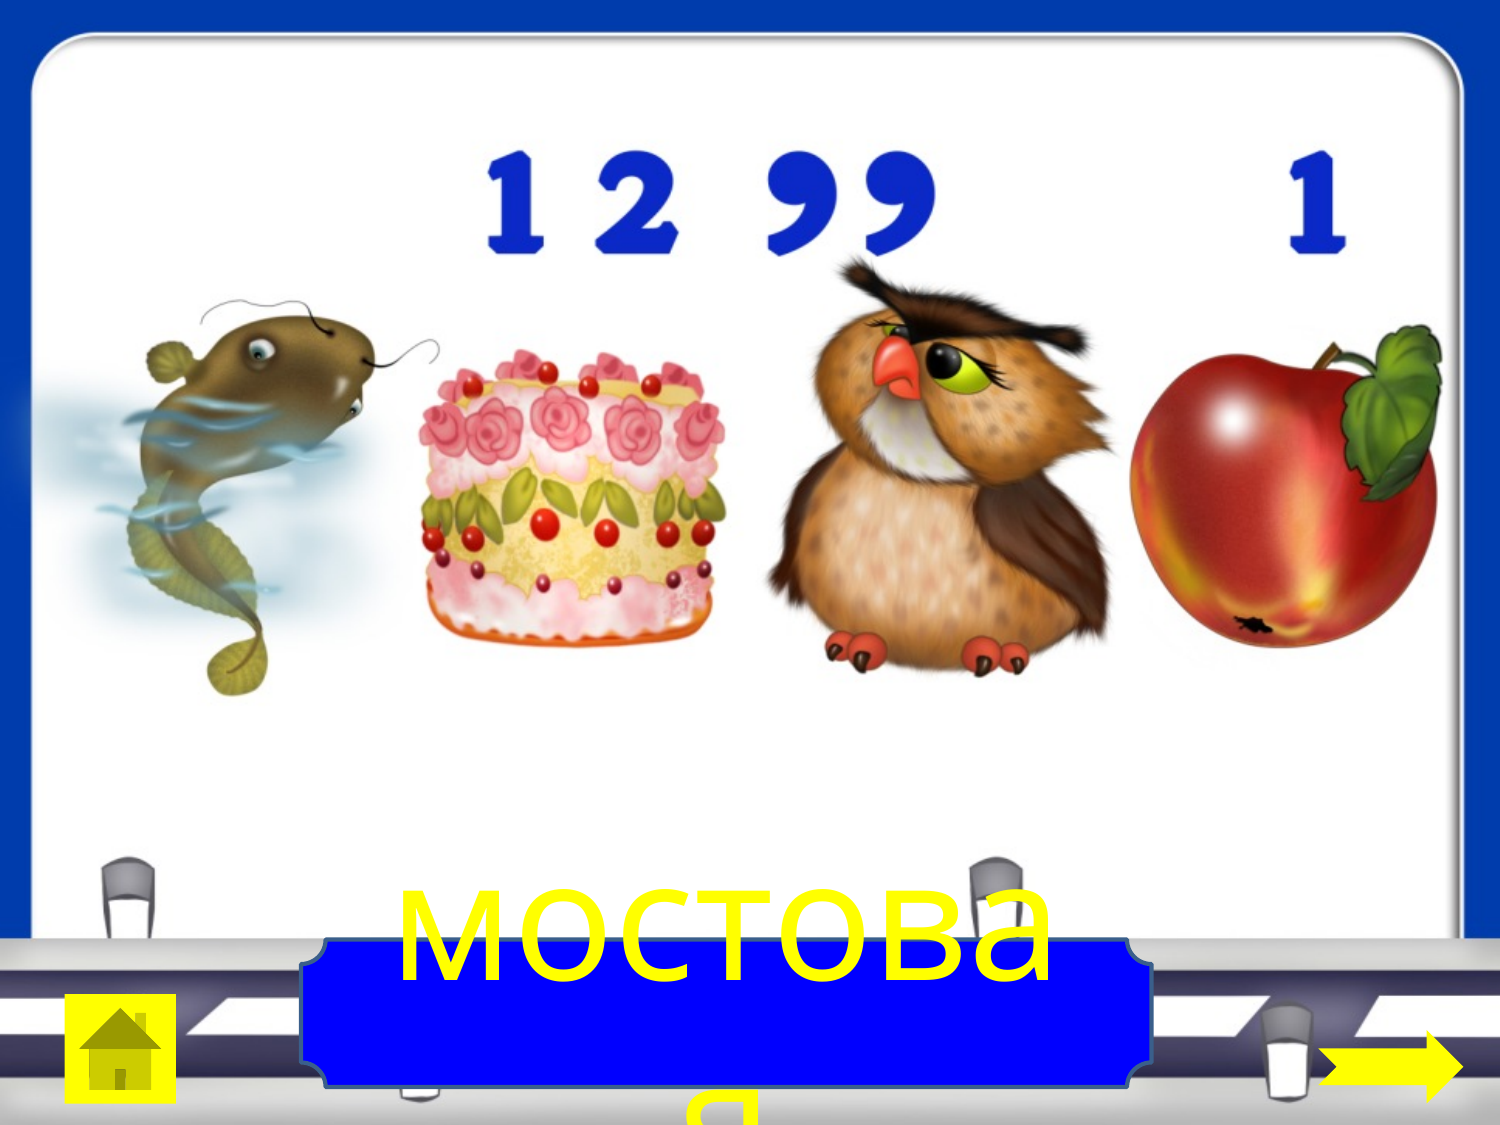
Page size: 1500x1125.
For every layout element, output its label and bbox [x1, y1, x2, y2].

list [0, 0, 1500, 1125]
